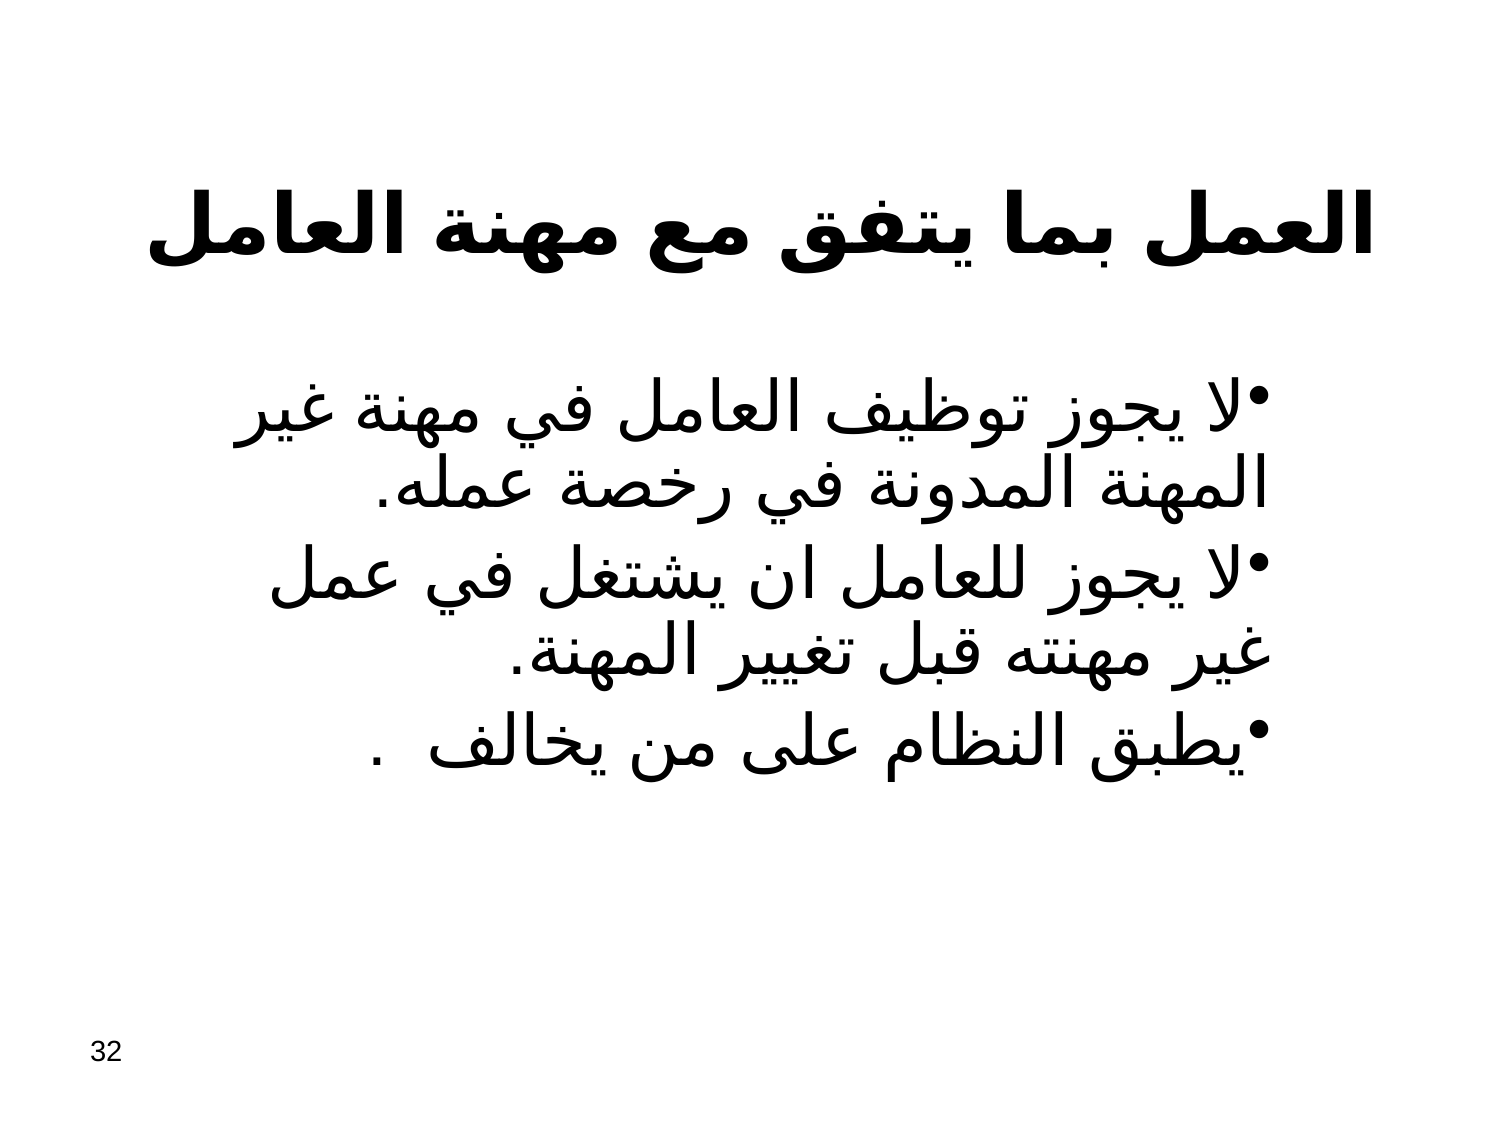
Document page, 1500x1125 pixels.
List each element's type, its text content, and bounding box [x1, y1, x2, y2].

slide_number 32 [74, 1024, 426, 1103]
title العمل بما يتفق مع مهنة العامل [124, 99, 1401, 342]
subtitle لا يجوز توظيف العامل في مهنة غير المهنة المدونة في رخصة عمله. لا يجوز للعامل ان يشتغل في عمل غير مهنته قبل تغيير المهنة. يطبق النظام على من يخالف . [199, 362, 1288, 926]
